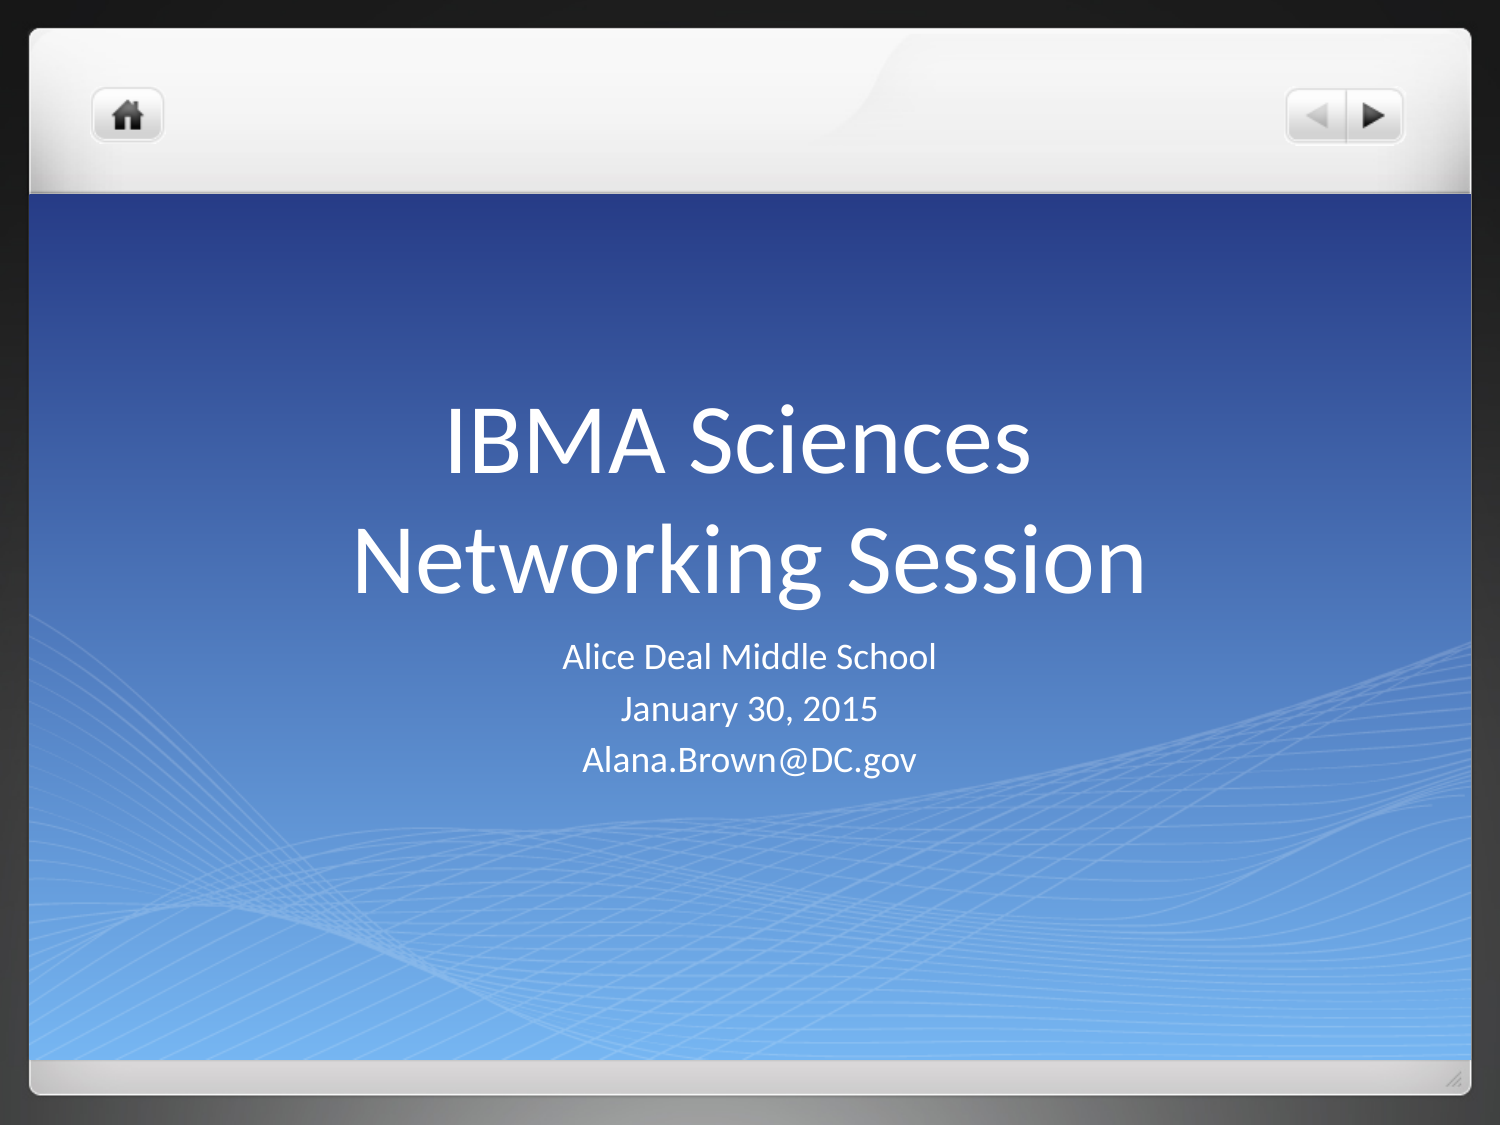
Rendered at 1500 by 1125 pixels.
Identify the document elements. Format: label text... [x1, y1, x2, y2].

title IBMA Sciences Networking Session [68, 355, 1432, 622]
subtitle Alice Deal Middle School January 30, 2015 Alana.Brown@DC.gov [68, 624, 1432, 888]
picture [0, 0, 1500, 1125]
